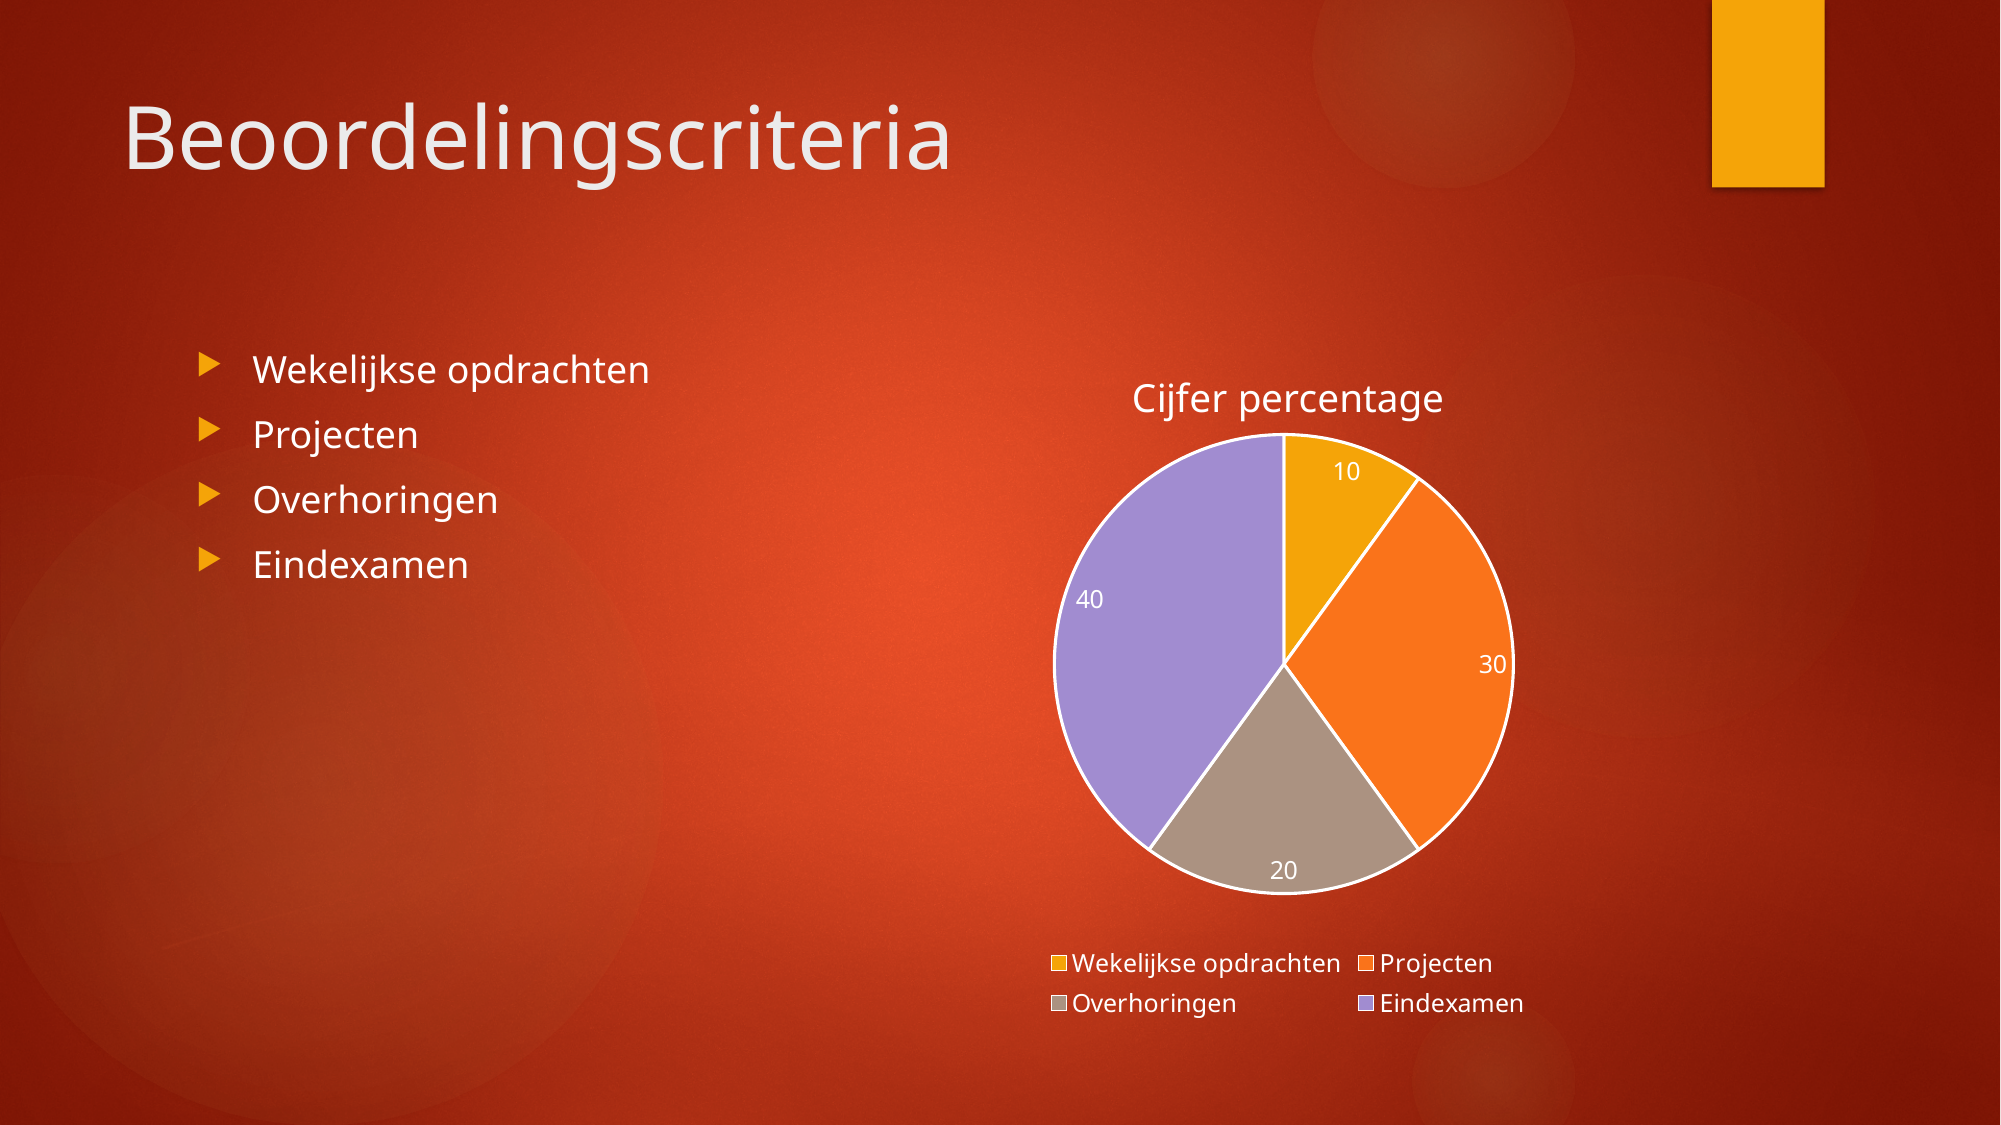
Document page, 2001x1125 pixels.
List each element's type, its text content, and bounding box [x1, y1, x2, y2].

title Beoordelingscriteria [106, 74, 1649, 304]
list Wekelijkse opdrachten Projecten Overhoringen Eindexamen [181, 338, 903, 1027]
chart [927, 336, 1649, 1027]
